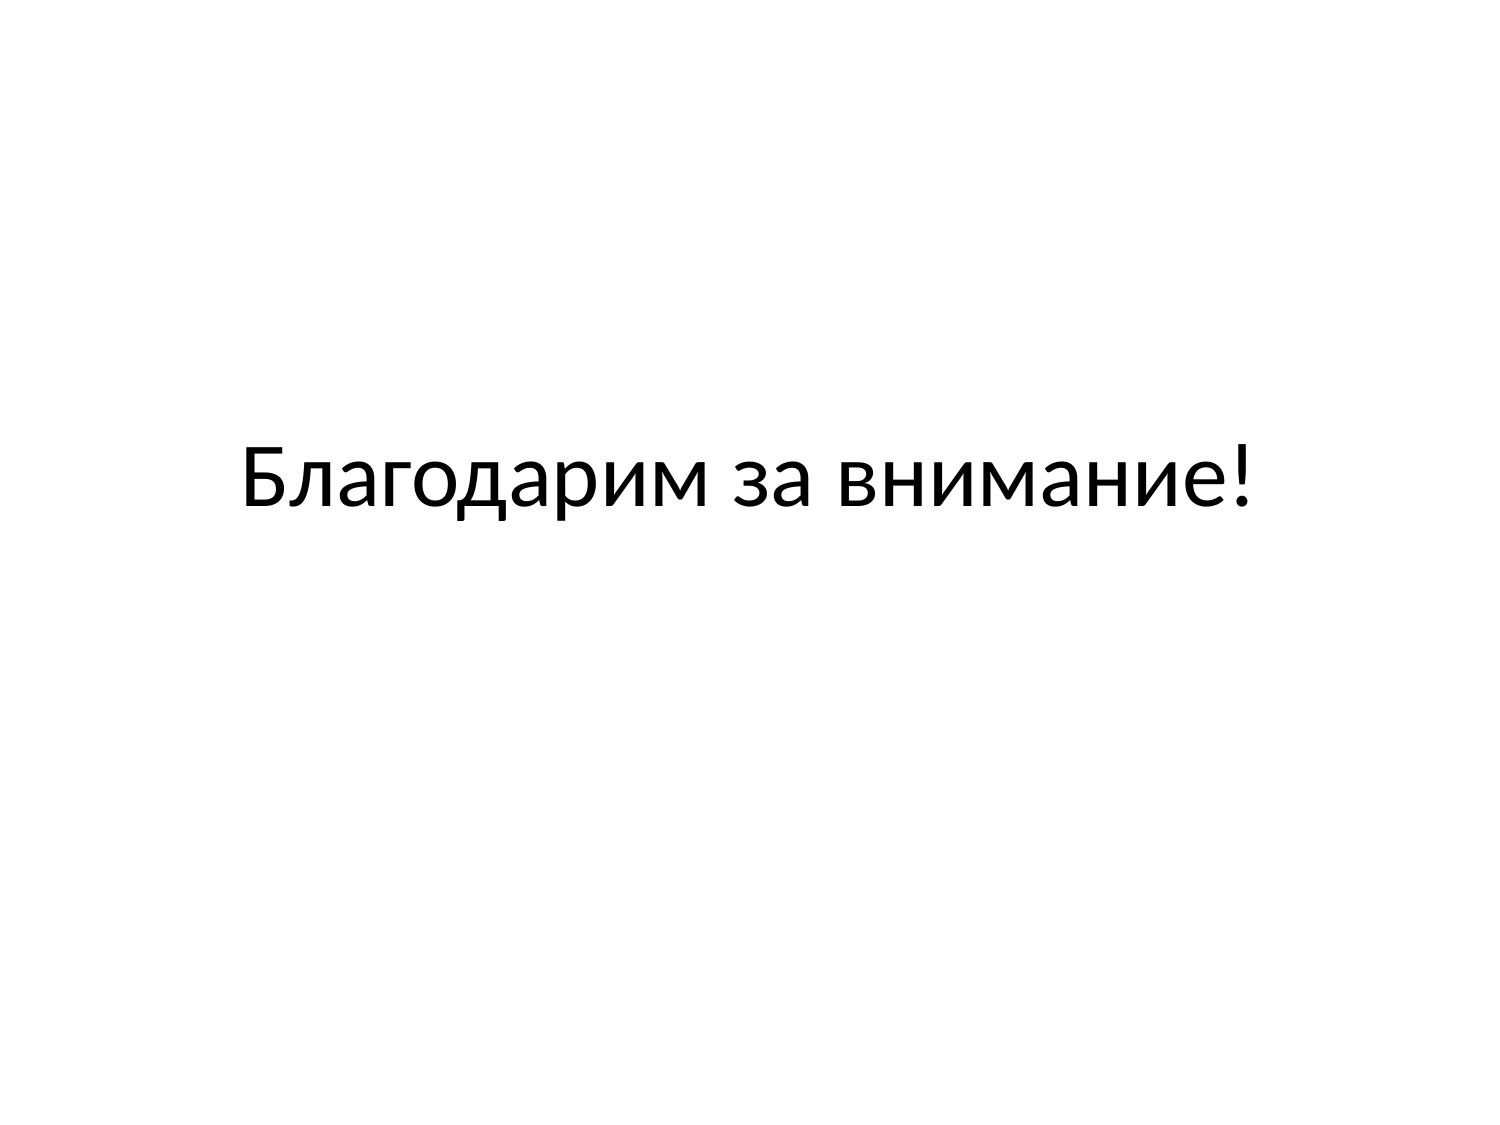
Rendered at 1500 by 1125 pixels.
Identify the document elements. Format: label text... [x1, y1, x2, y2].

title Благодарим за внимание! [112, 349, 1388, 591]
